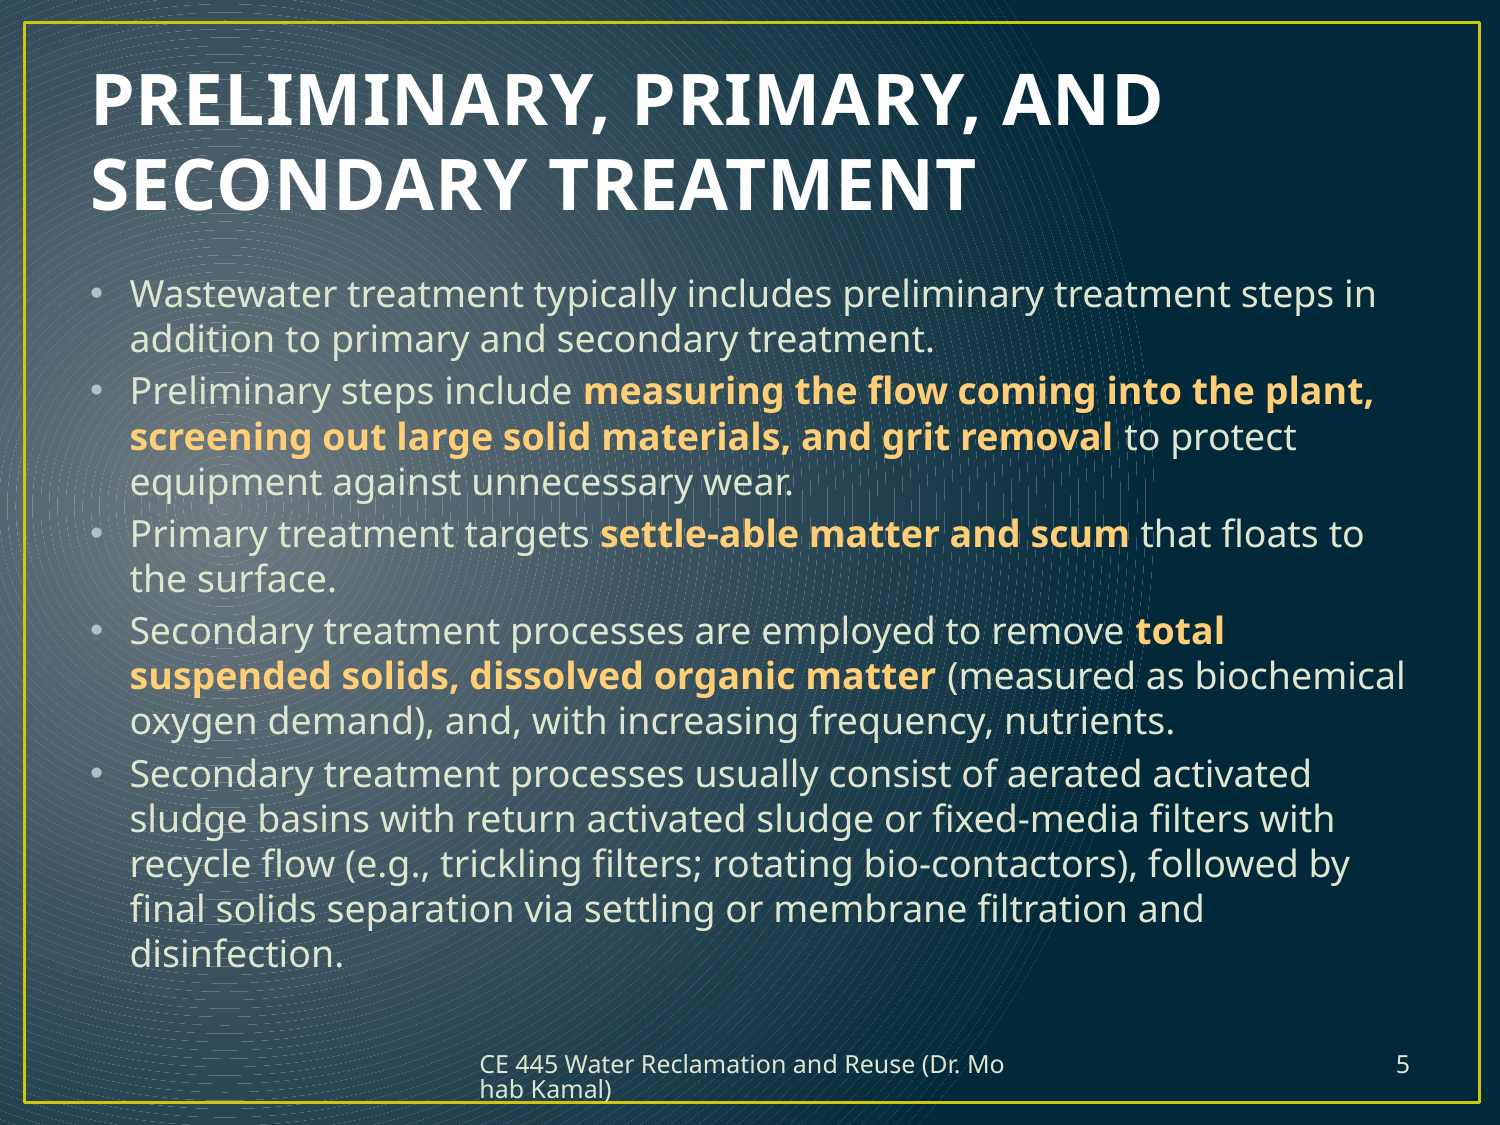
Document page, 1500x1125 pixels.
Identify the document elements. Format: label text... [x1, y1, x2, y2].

footer CE 445 Water Reclamation and Reuse (Dr. Mohab Kamal) [464, 1035, 1036, 1096]
list Wastewater treatment typically includes preliminary treatment steps in addition to primary and secondary treatment. Preliminary steps include measuring the flow coming into the plant, screening out large solid materials, and grit removal to protect equipment against unnecessary wear. Primary treatment targets settle-able matter and scum that floats to the surface. Secondary treatment processes are employed to remove total suspended solids, dissolved organic matter (measured as biochemical oxygen demand), and, with increasing frequency, nutrients. Secondary treatment processes usually consist of aerated activated sludge basins with return activated sludge or fixed-media filters with recycle flow (e.g., trickling filters; rotating bio-contactors), followed by final solids separation via settling or membrane filtration and disinfection. [75, 262, 1425, 1005]
title PRELIMINARY, PRIMARY, AND SECONDARY TREATMENT [75, 45, 1425, 233]
slide_number 5 [1074, 1035, 1425, 1096]
